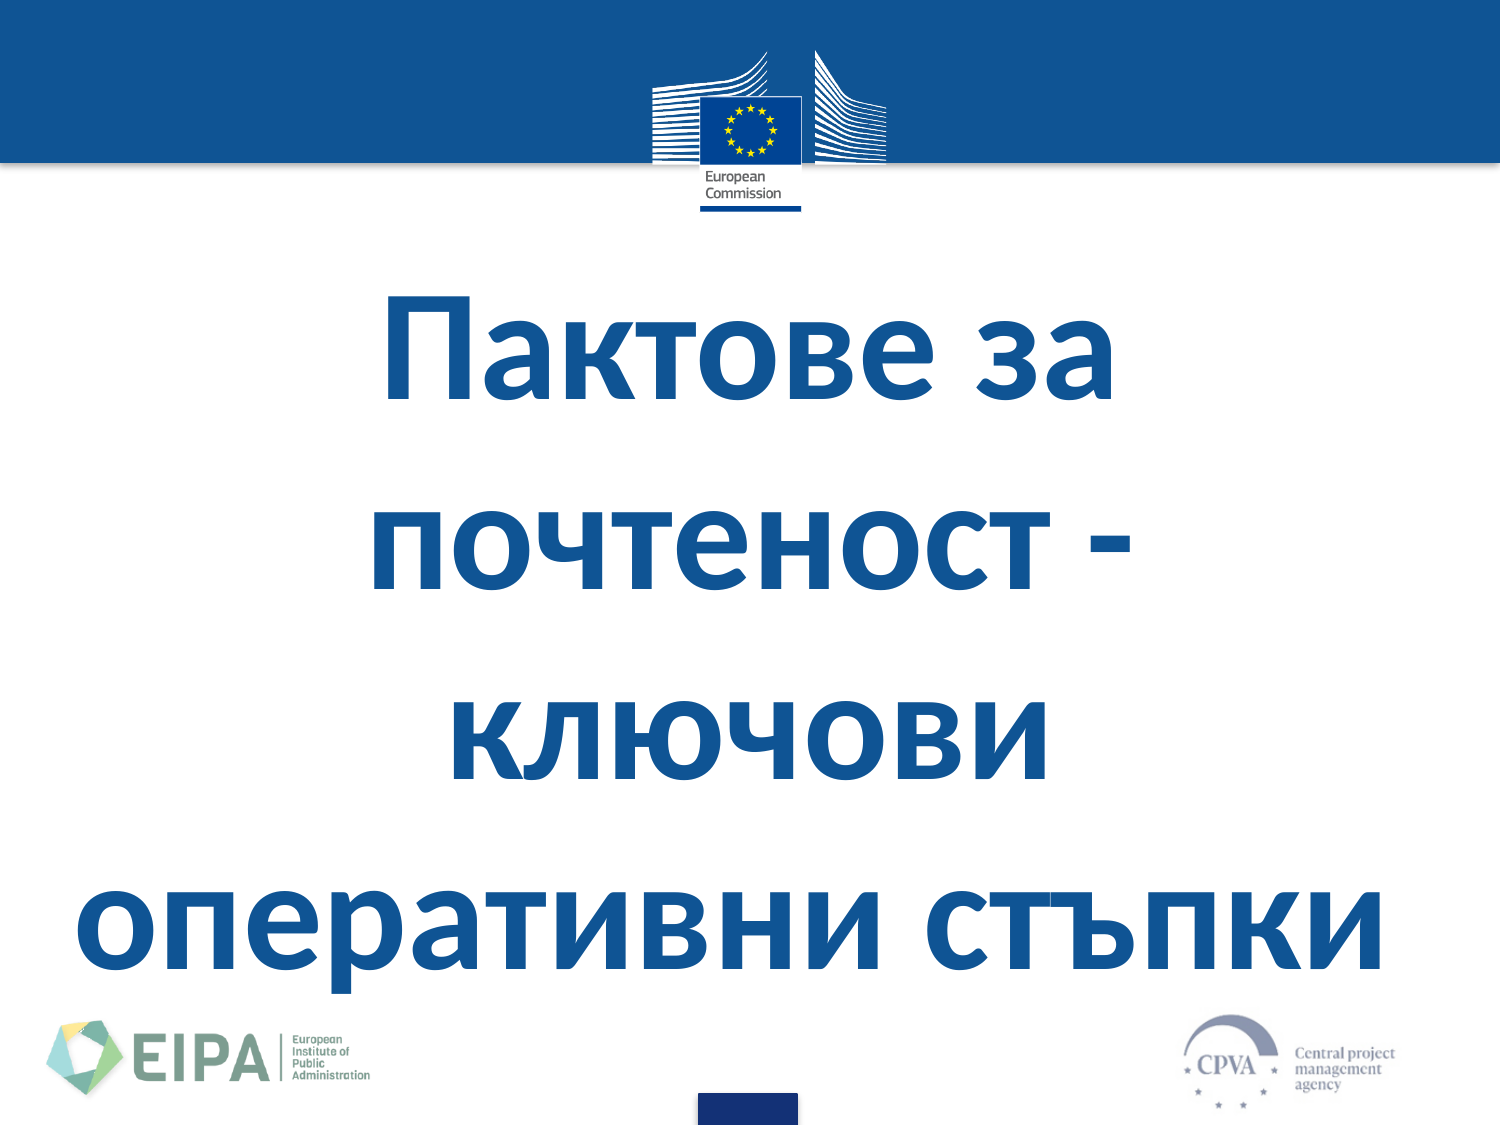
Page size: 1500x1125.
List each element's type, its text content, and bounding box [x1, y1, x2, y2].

text_box Пактове за почтеност - ключови оперативни стъпки [53, 233, 1447, 494]
